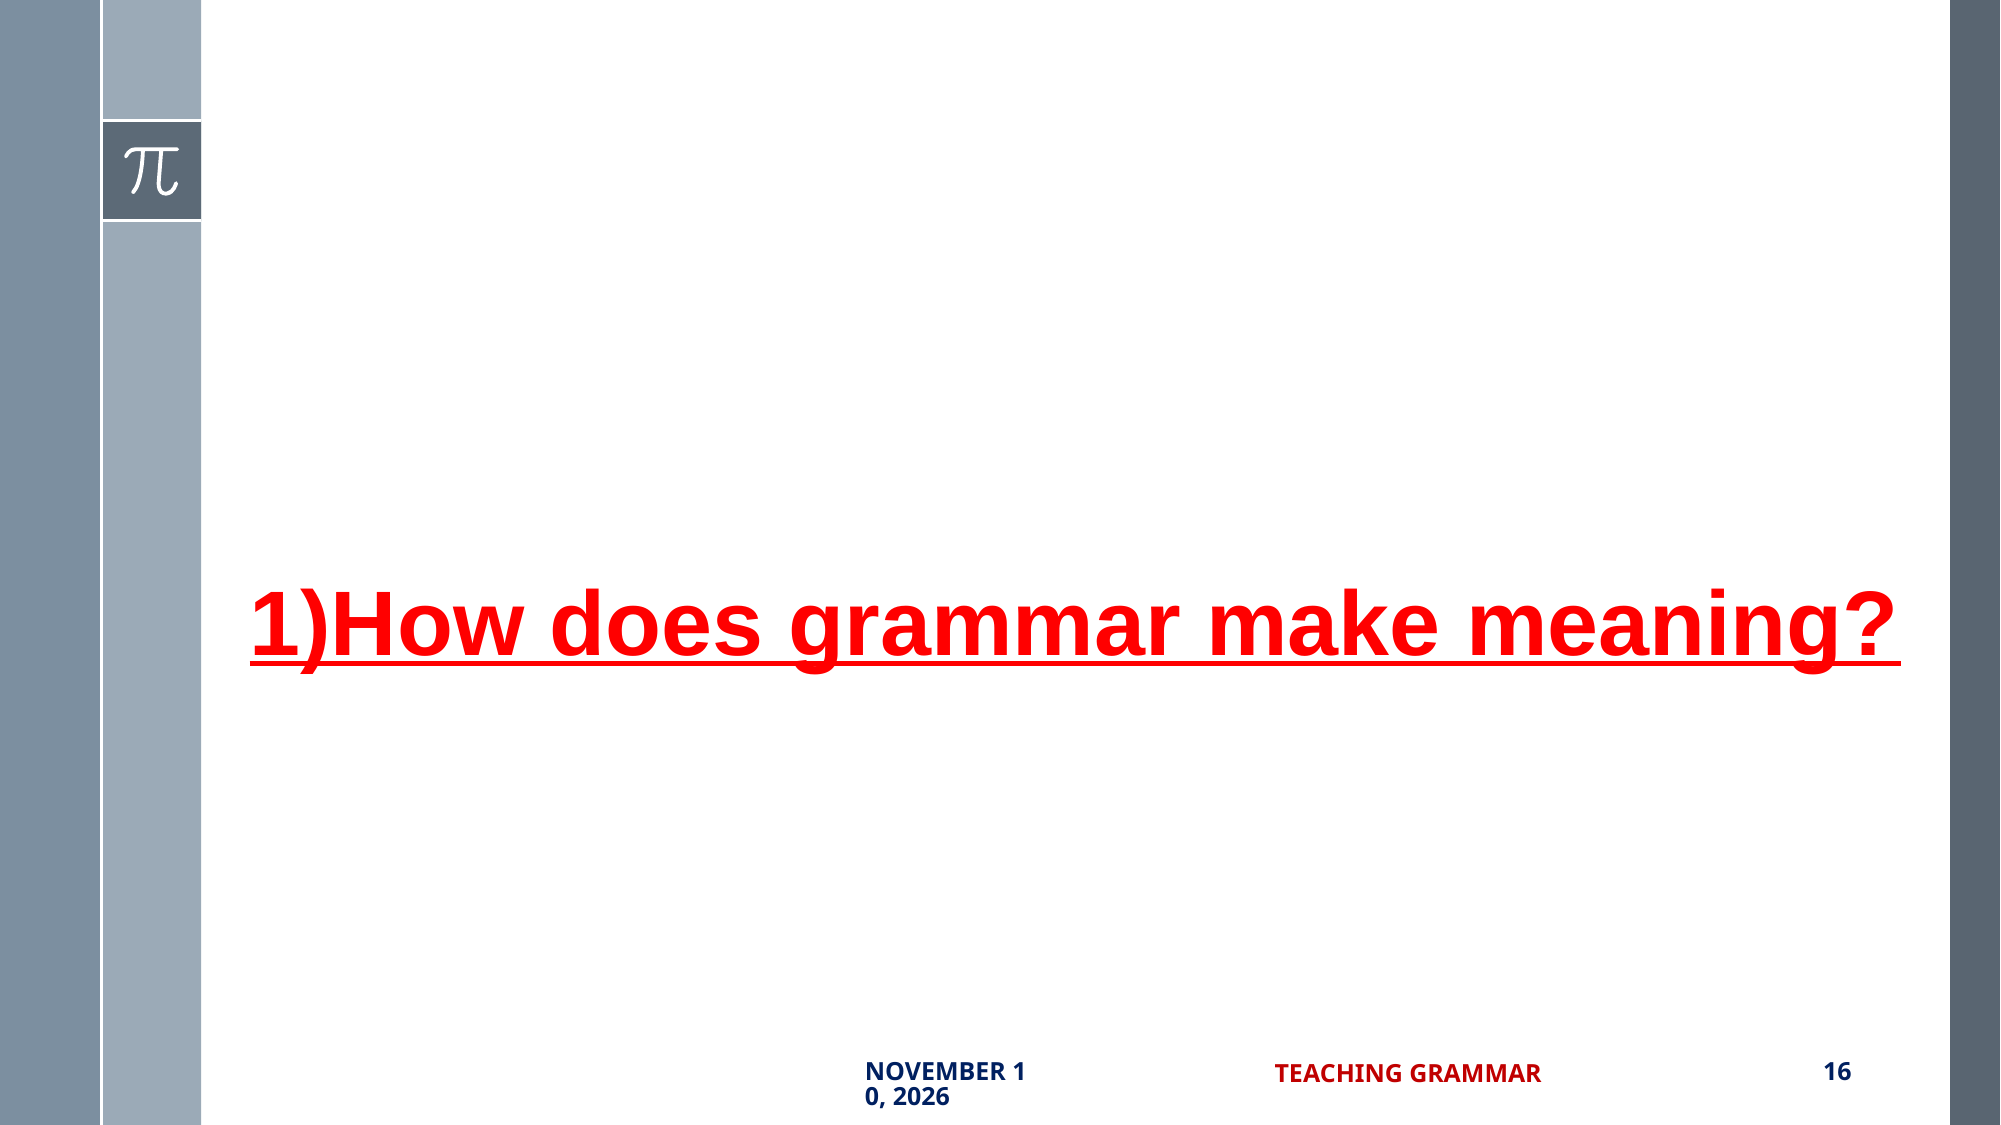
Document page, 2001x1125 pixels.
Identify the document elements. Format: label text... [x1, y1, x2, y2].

slide_number 16 [1766, 1042, 1867, 1103]
footer Teaching Grammar [1082, 1042, 1735, 1103]
text_box 1)How does grammar make meaning? [225, 568, 1925, 683]
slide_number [849, 1042, 1050, 1103]
